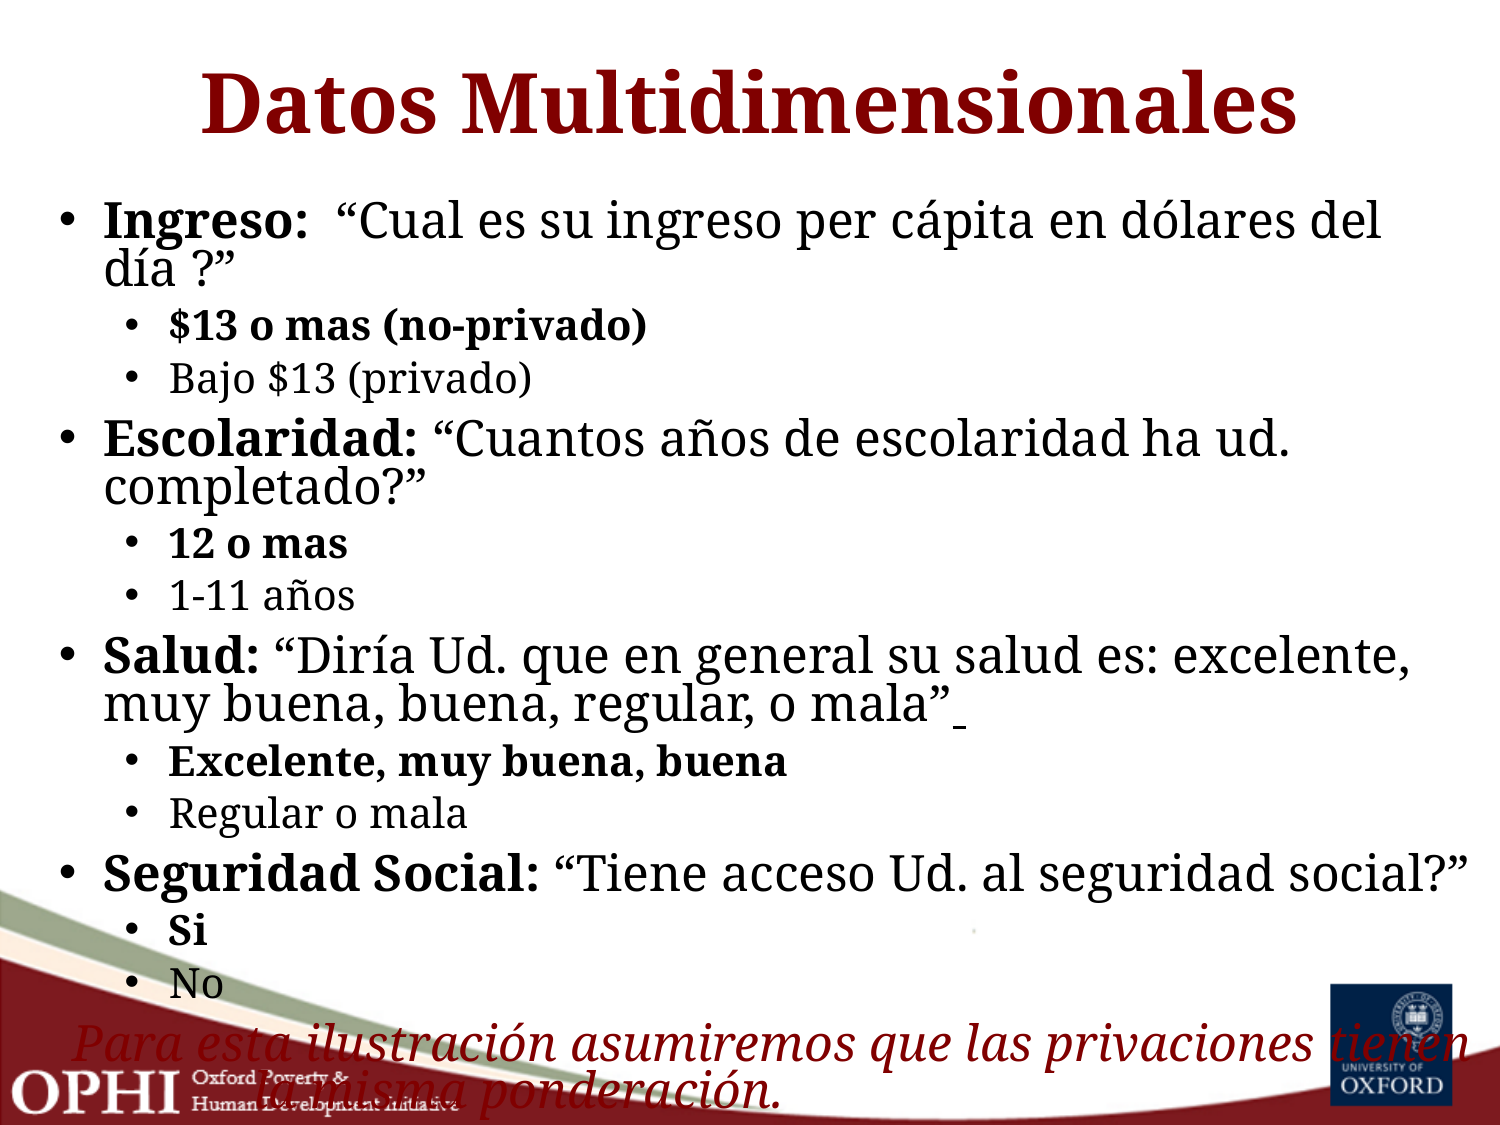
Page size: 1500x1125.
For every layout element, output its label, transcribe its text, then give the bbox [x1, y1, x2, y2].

text_box Datos Multidimensionales [0, 0, 1500, 200]
list Ingreso: “Cual es su ingreso per cápita en dólares del día ?” $13 o mas (no-privado) Bajo $13 (privado) Escolaridad: “Cuantos años de escolaridad ha ud. completado?” 12 o mas 1-11 años Salud: “Diría Ud. que en general su salud es: excelente, muy buena, buena, regular, o mala” Excelente, muy buena, buena Regular o mala Seguridad Social: “Tiene acceso Ud. al seguridad social?” Si No Para esta ilustración asumiremos que las privaciones tienen la misma ponderación. [0, 200, 1500, 1029]
picture [0, 1029, 1500, 1125]
